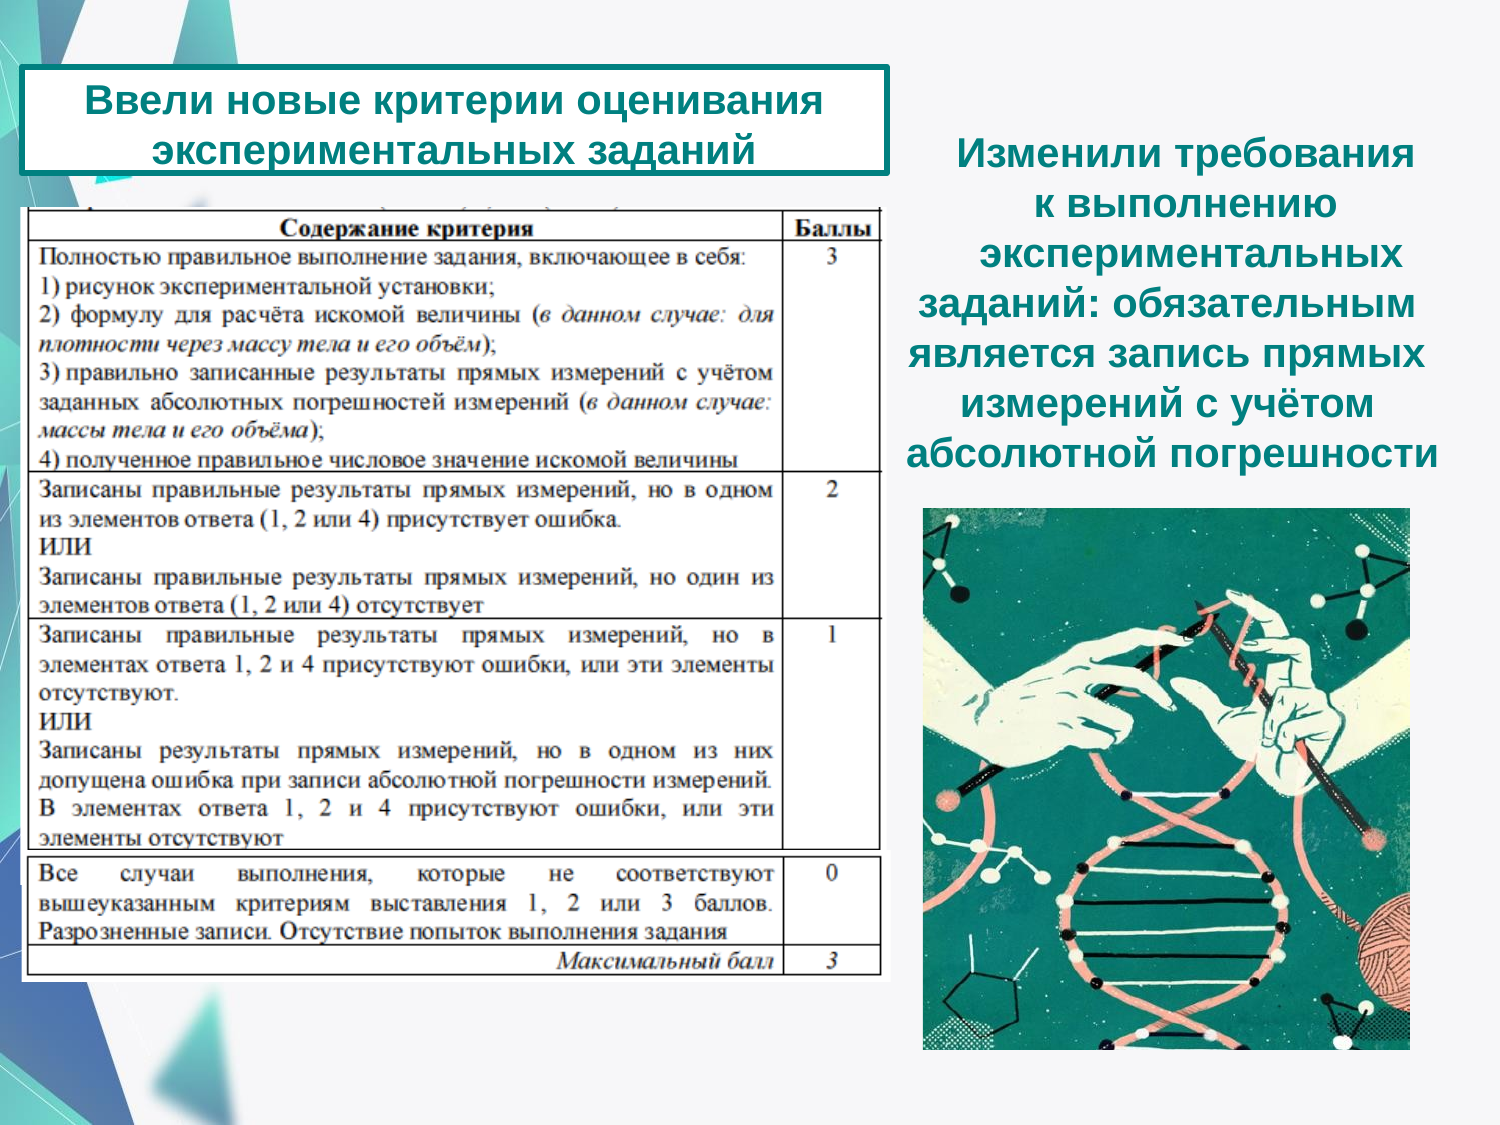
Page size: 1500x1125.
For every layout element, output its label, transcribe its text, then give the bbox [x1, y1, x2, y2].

text_box [20, 207, 887, 886]
text_box Ввели новые критерии оценивания экспериментальных заданий [21, 66, 887, 174]
text_box [922, 508, 1410, 1051]
text_box Изменили требования к выполнению экспериментальных заданий: обязательным является запись прямых измерений с учётом абсолютной погрешности [901, 123, 1442, 477]
picture [0, 0, 1500, 1125]
text_box [21, 850, 891, 982]
